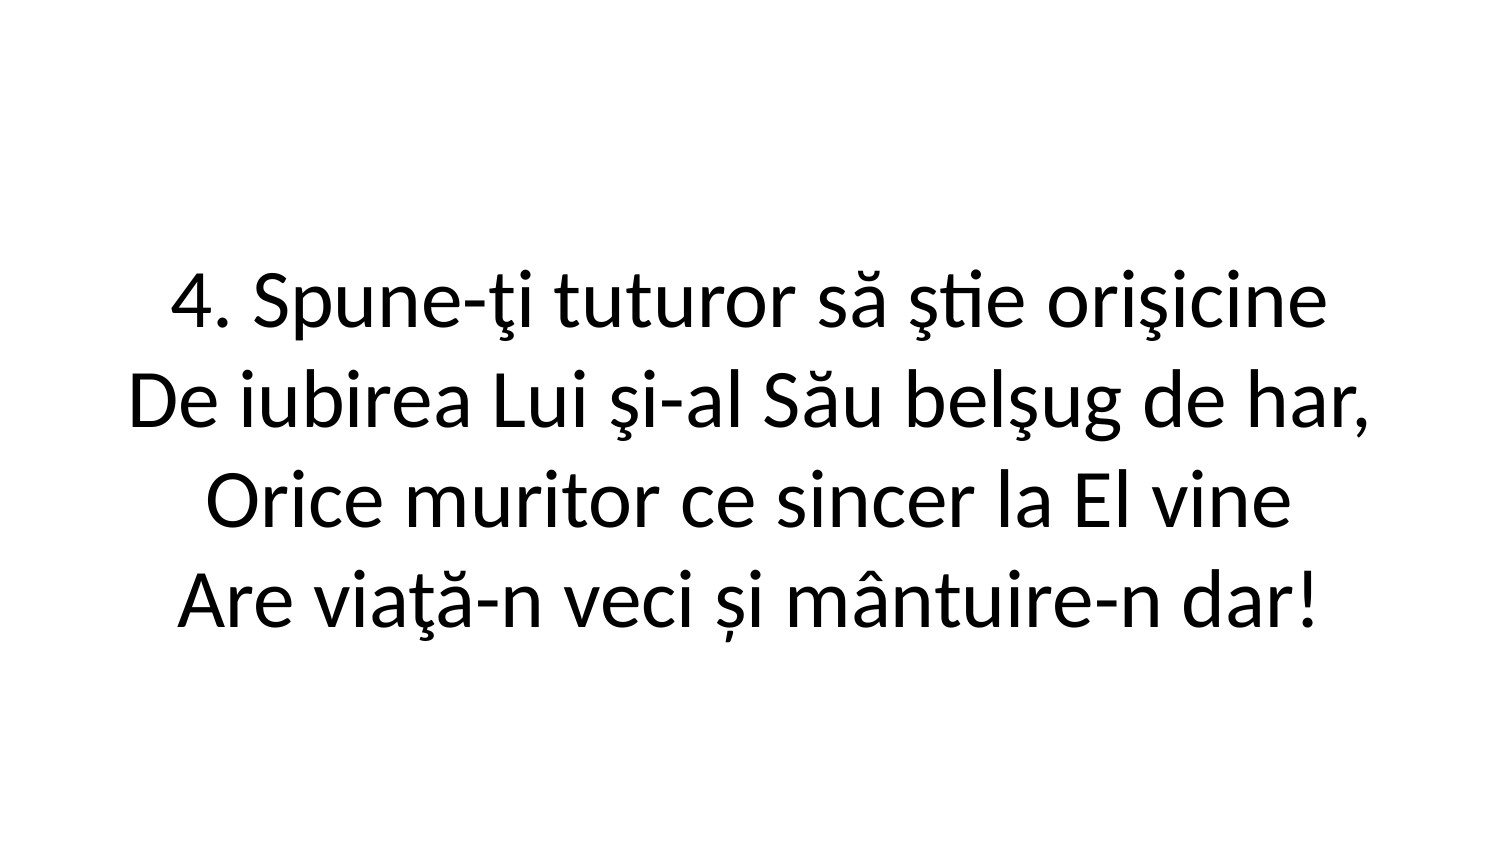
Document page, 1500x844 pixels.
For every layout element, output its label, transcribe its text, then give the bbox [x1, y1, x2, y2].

text_box 4. Spune-ţi tuturor să ştie orişicine De iubirea Lui şi-al Său belşug de har, Orice muritor ce sincer la El vine Are viaţă-n veci și mântuire-n dar! [112, 192, 1388, 652]
